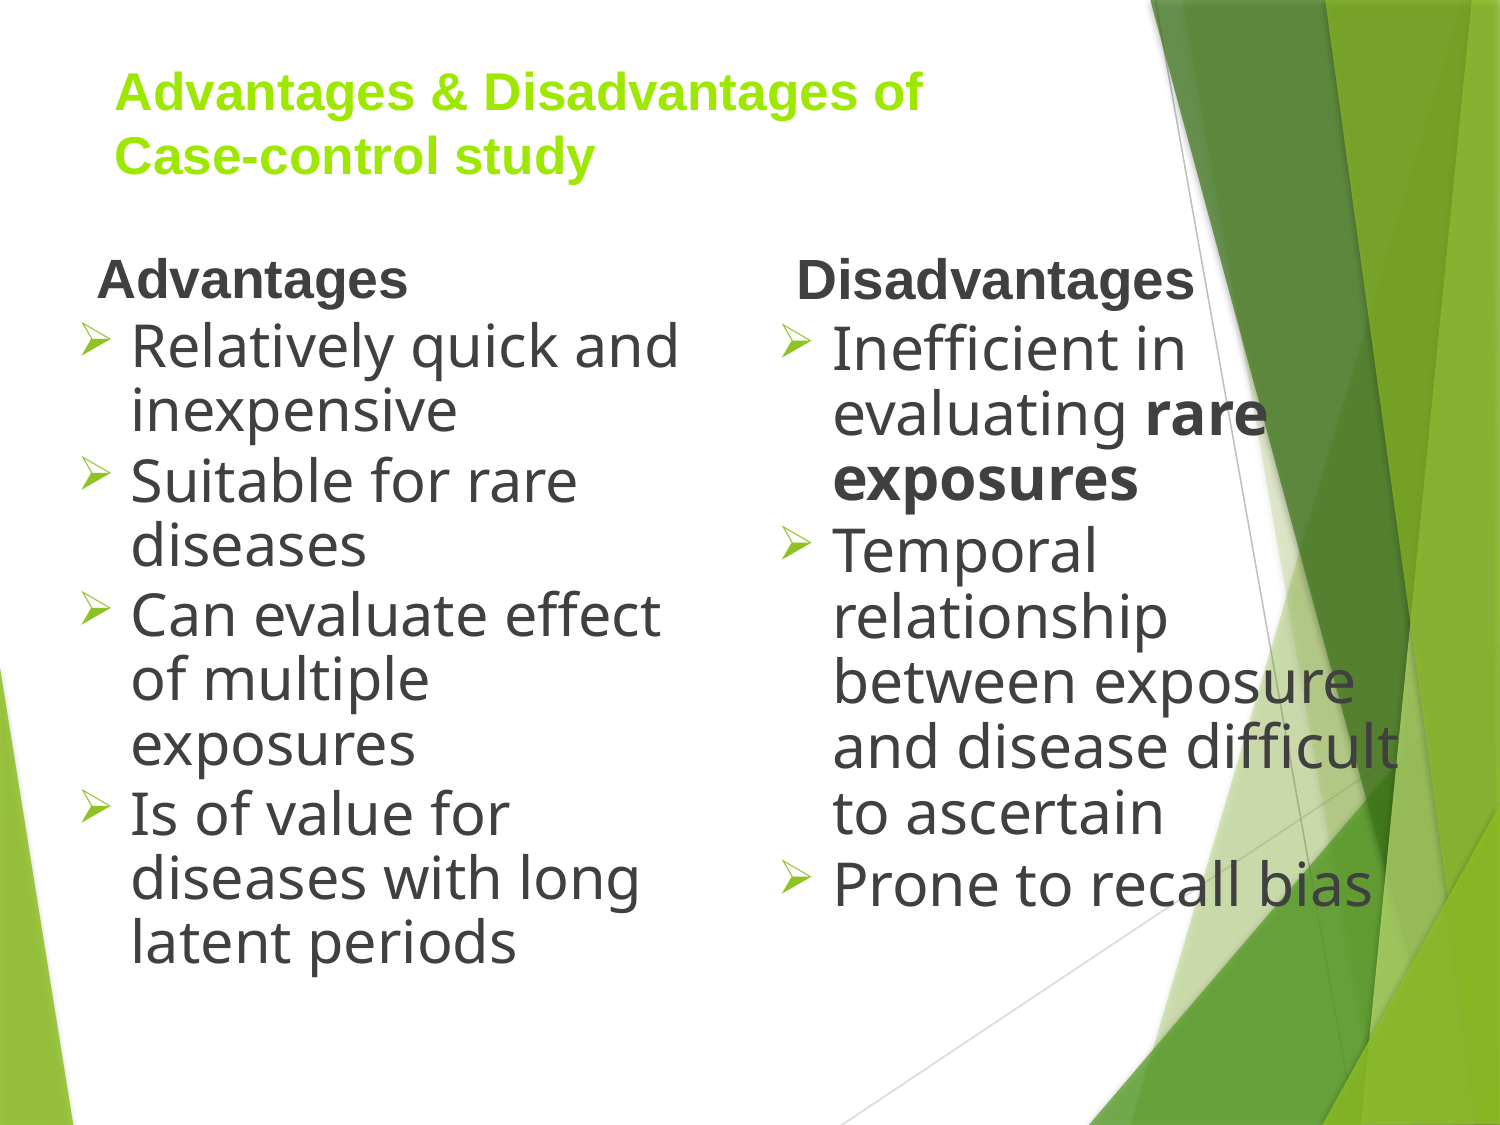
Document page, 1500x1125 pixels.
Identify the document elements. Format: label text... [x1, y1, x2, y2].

title Advantages & Disadvantages of Case-control study [99, 50, 1400, 193]
list Disadvantages Inefficient in evaluating rare exposures Temporal relationship between exposure and disease difficult to ascertain Prone to recall bias [762, 242, 1425, 986]
list Advantages Relatively quick and inexpensive Suitable for rare diseases Can evaluate effect of multiple exposures Is of value for diseases with long latent periods [62, 242, 738, 986]
